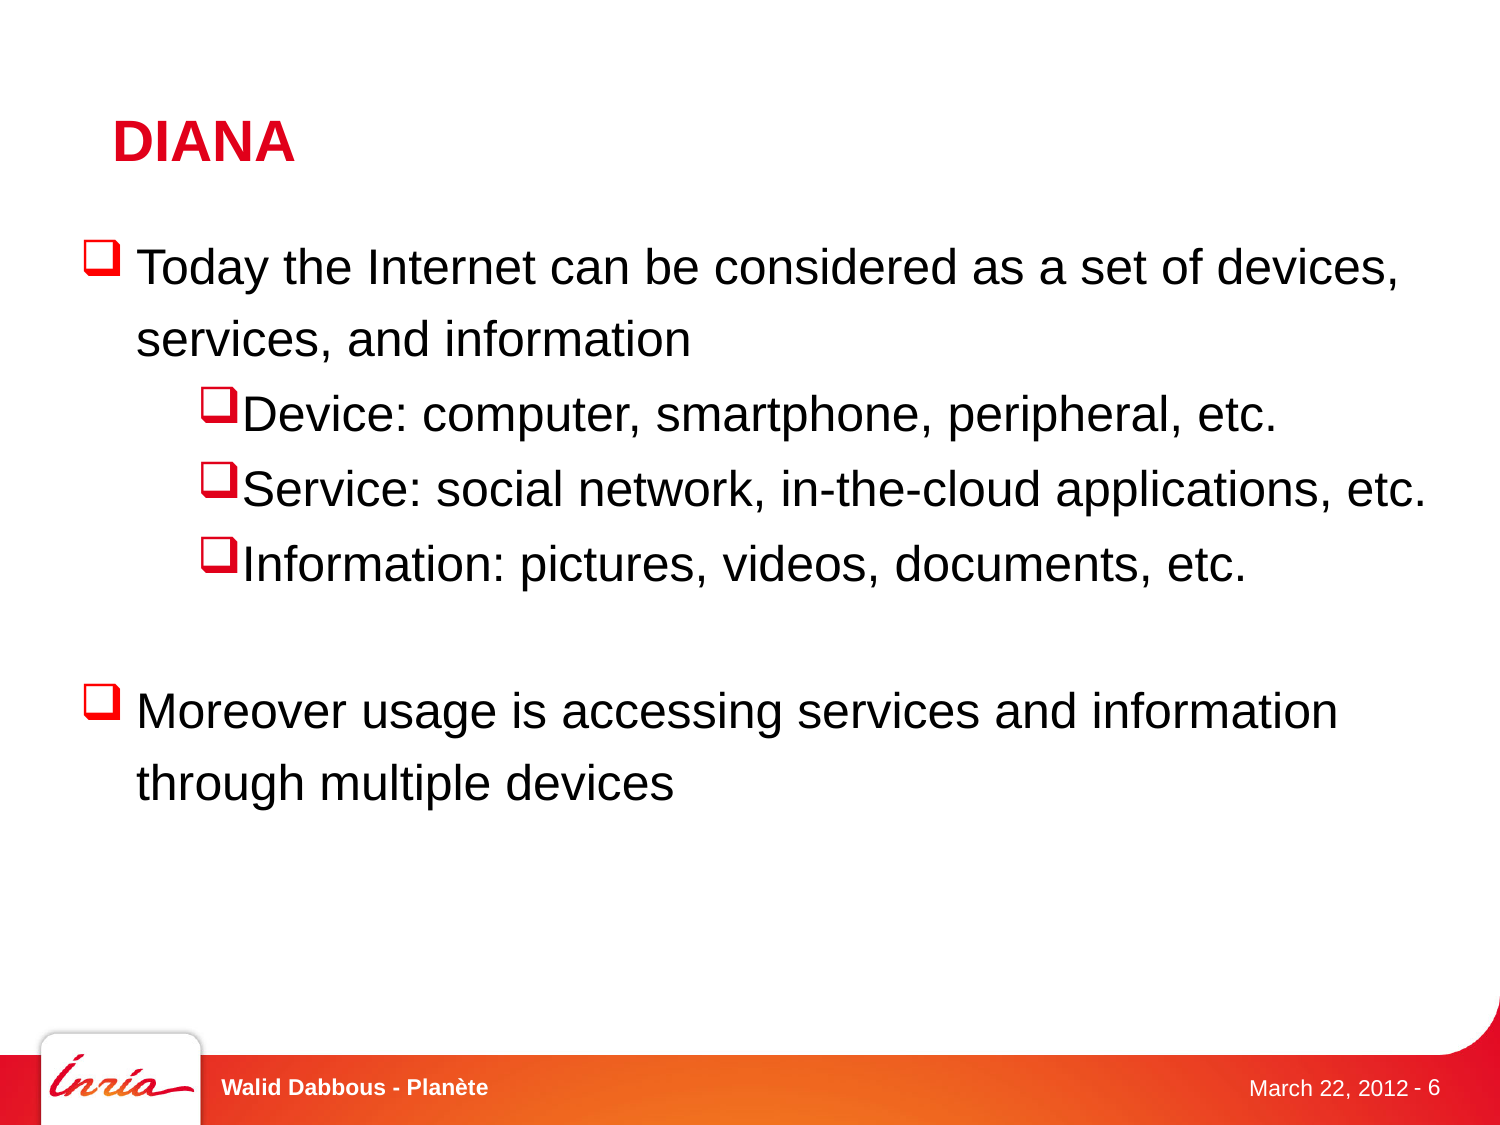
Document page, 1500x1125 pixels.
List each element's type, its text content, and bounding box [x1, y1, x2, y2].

list Today the Internet can be considered as a set of devices, services, and information Device: computer, smartphone, peripheral, etc. Service: social network, in-the-cloud applications, etc. Information: pictures, videos, documents, etc. Moreover usage is accessing services and information through multiple devices [64, 215, 1500, 905]
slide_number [1079, 1064, 1410, 1110]
title DIANA [111, 44, 1350, 215]
slide_number - 6 [1413, 1064, 1500, 1110]
footer Walid Dabbous - Planète [221, 1064, 1078, 1110]
picture [0, 947, 1500, 1125]
